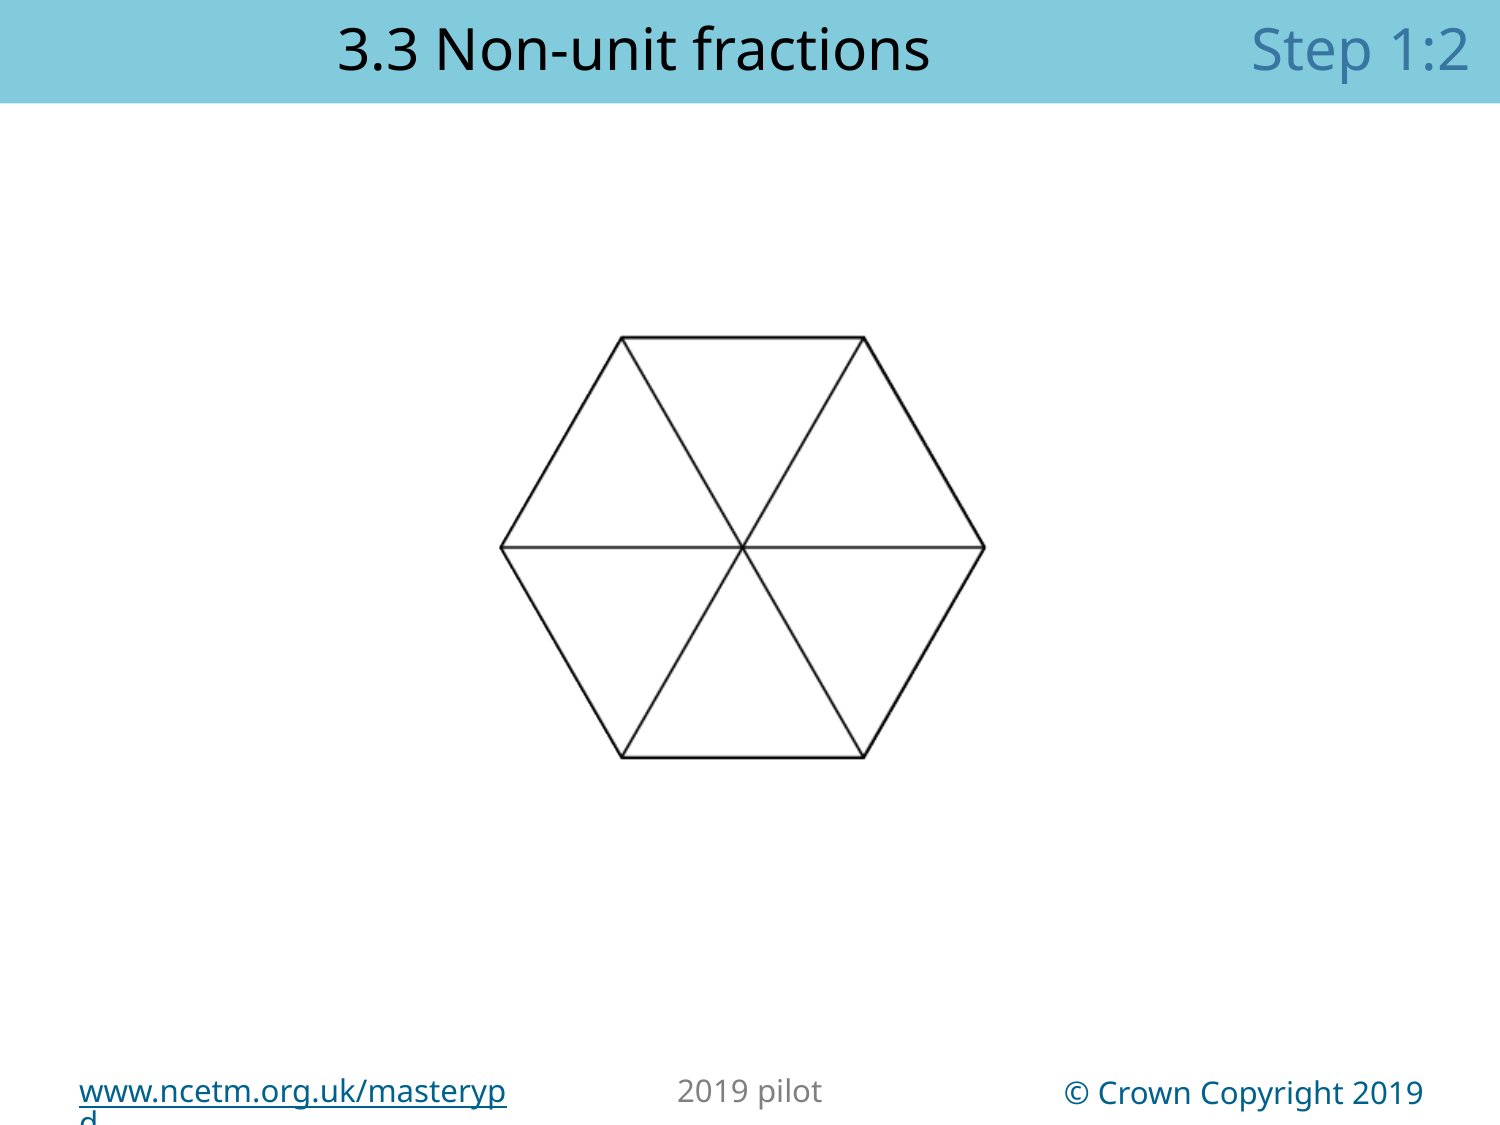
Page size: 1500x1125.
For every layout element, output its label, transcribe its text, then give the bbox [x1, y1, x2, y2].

picture [101, 335, 1399, 788]
list 3.3 Non-unit fractions Step 1:2 [0, 0, 1500, 104]
